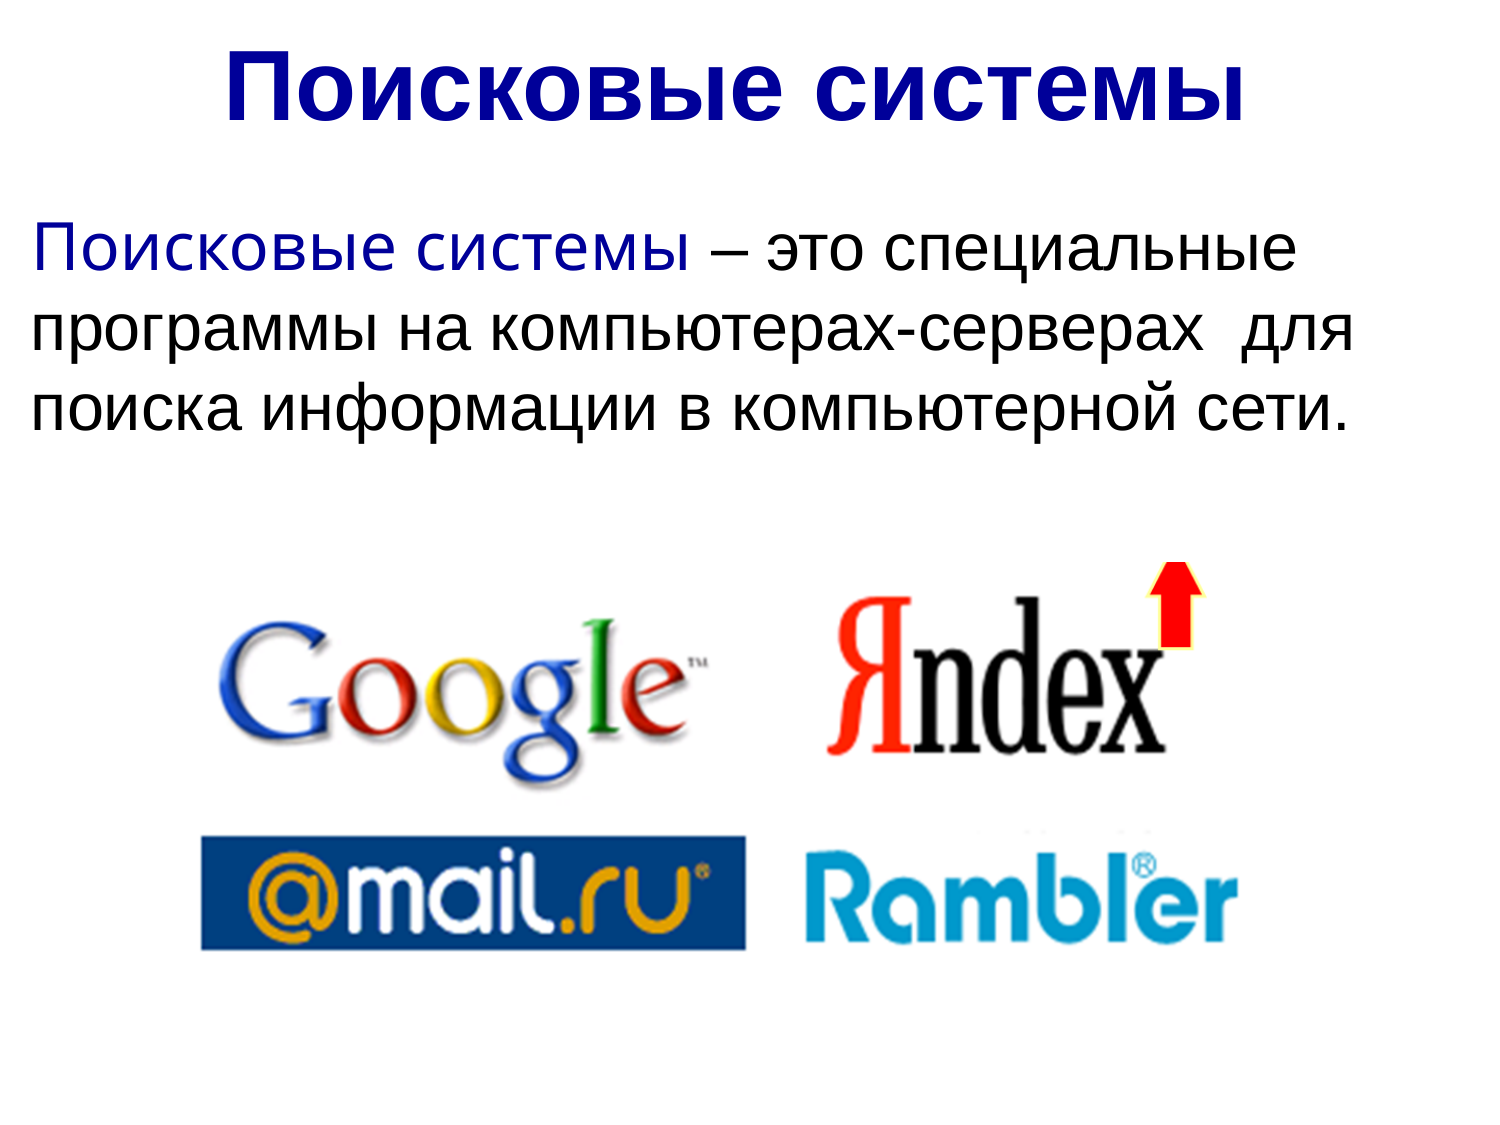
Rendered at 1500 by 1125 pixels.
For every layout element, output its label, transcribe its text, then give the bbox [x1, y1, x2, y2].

title Поисковые системы [0, 0, 1500, 162]
list Поисковые системы – это специальные программы на компьютерах-серверах для поиска информации в компьютерной сети. [15, 196, 1500, 481]
picture [175, 562, 1260, 962]
